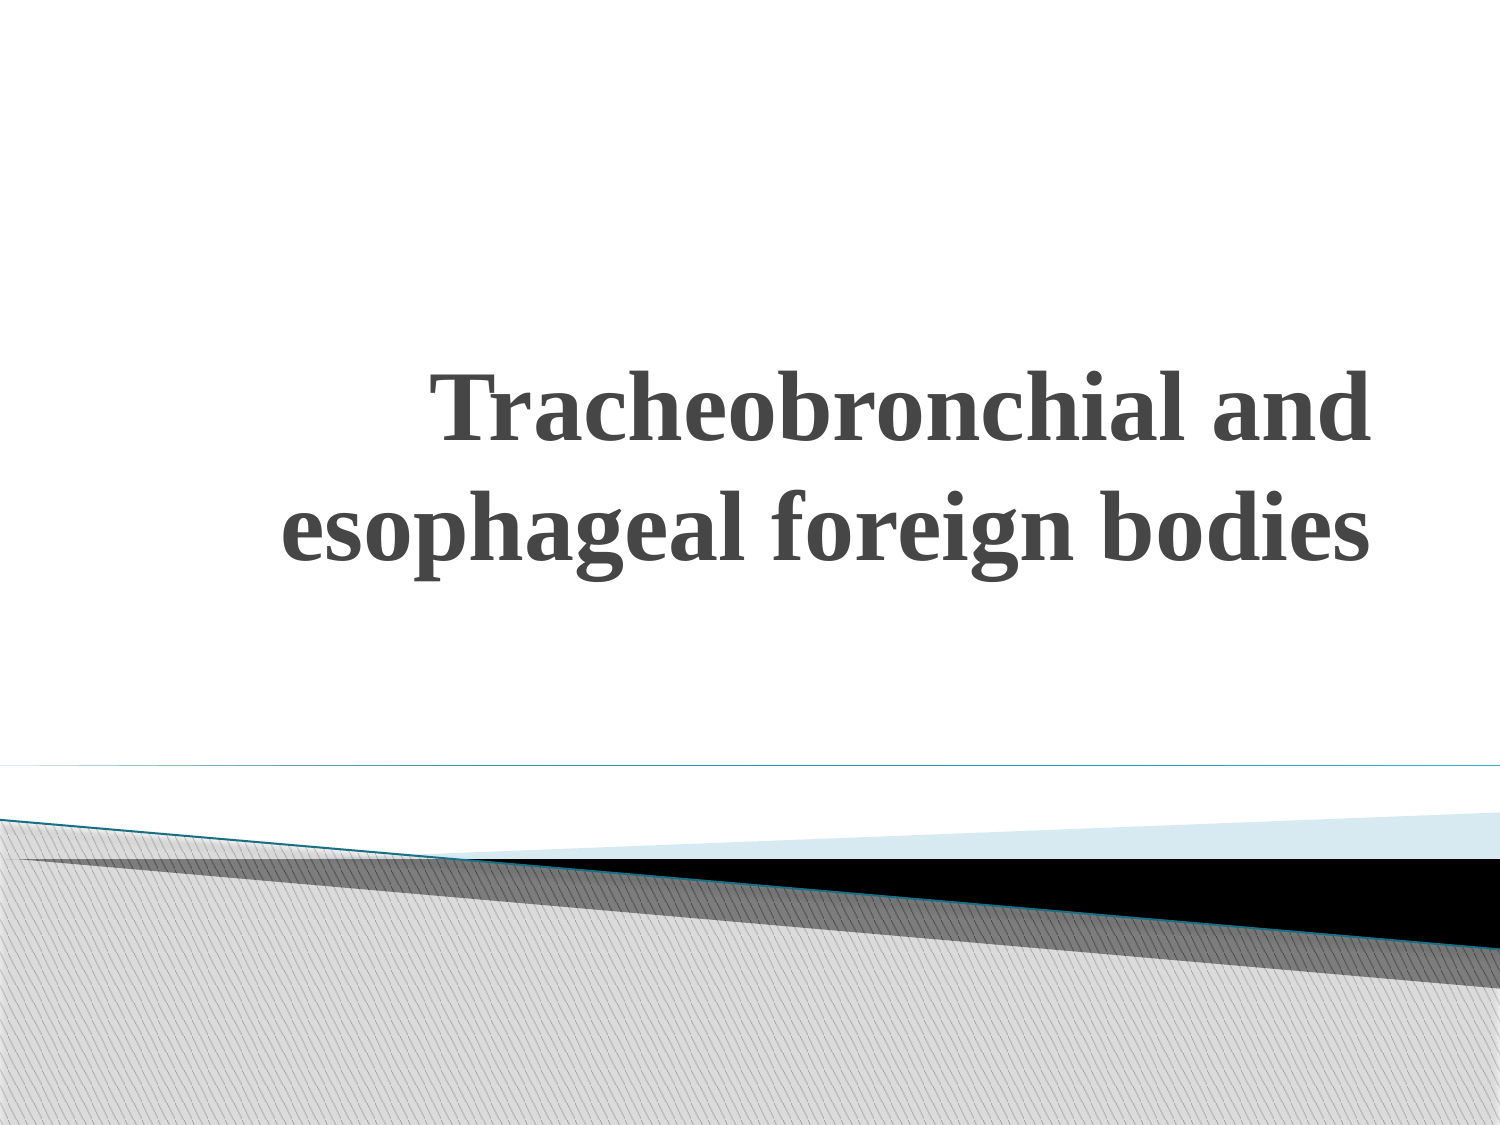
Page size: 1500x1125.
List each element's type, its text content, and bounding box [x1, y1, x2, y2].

picture [5, 859, 1500, 989]
title Tracheobronchial and esophageal foreign bodies [112, 287, 1388, 588]
